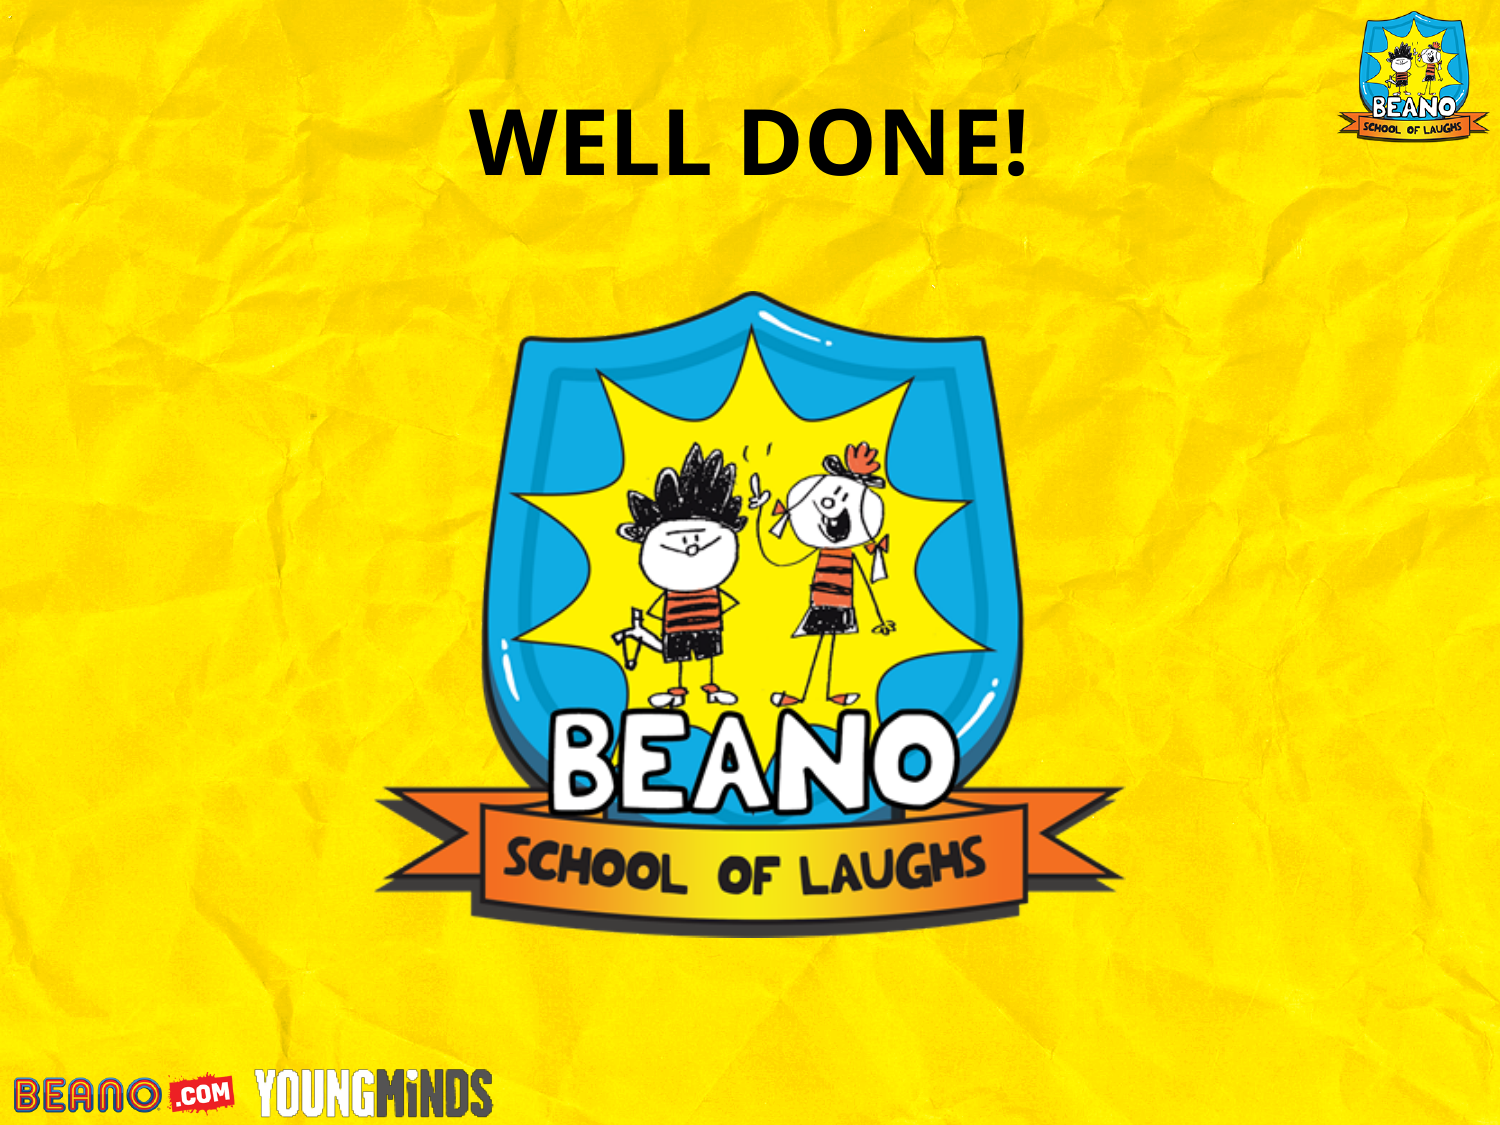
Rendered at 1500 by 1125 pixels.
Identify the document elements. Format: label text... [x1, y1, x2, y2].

picture [0, 0, 1500, 1125]
text_box WELL DONE! [74, 45, 1425, 233]
